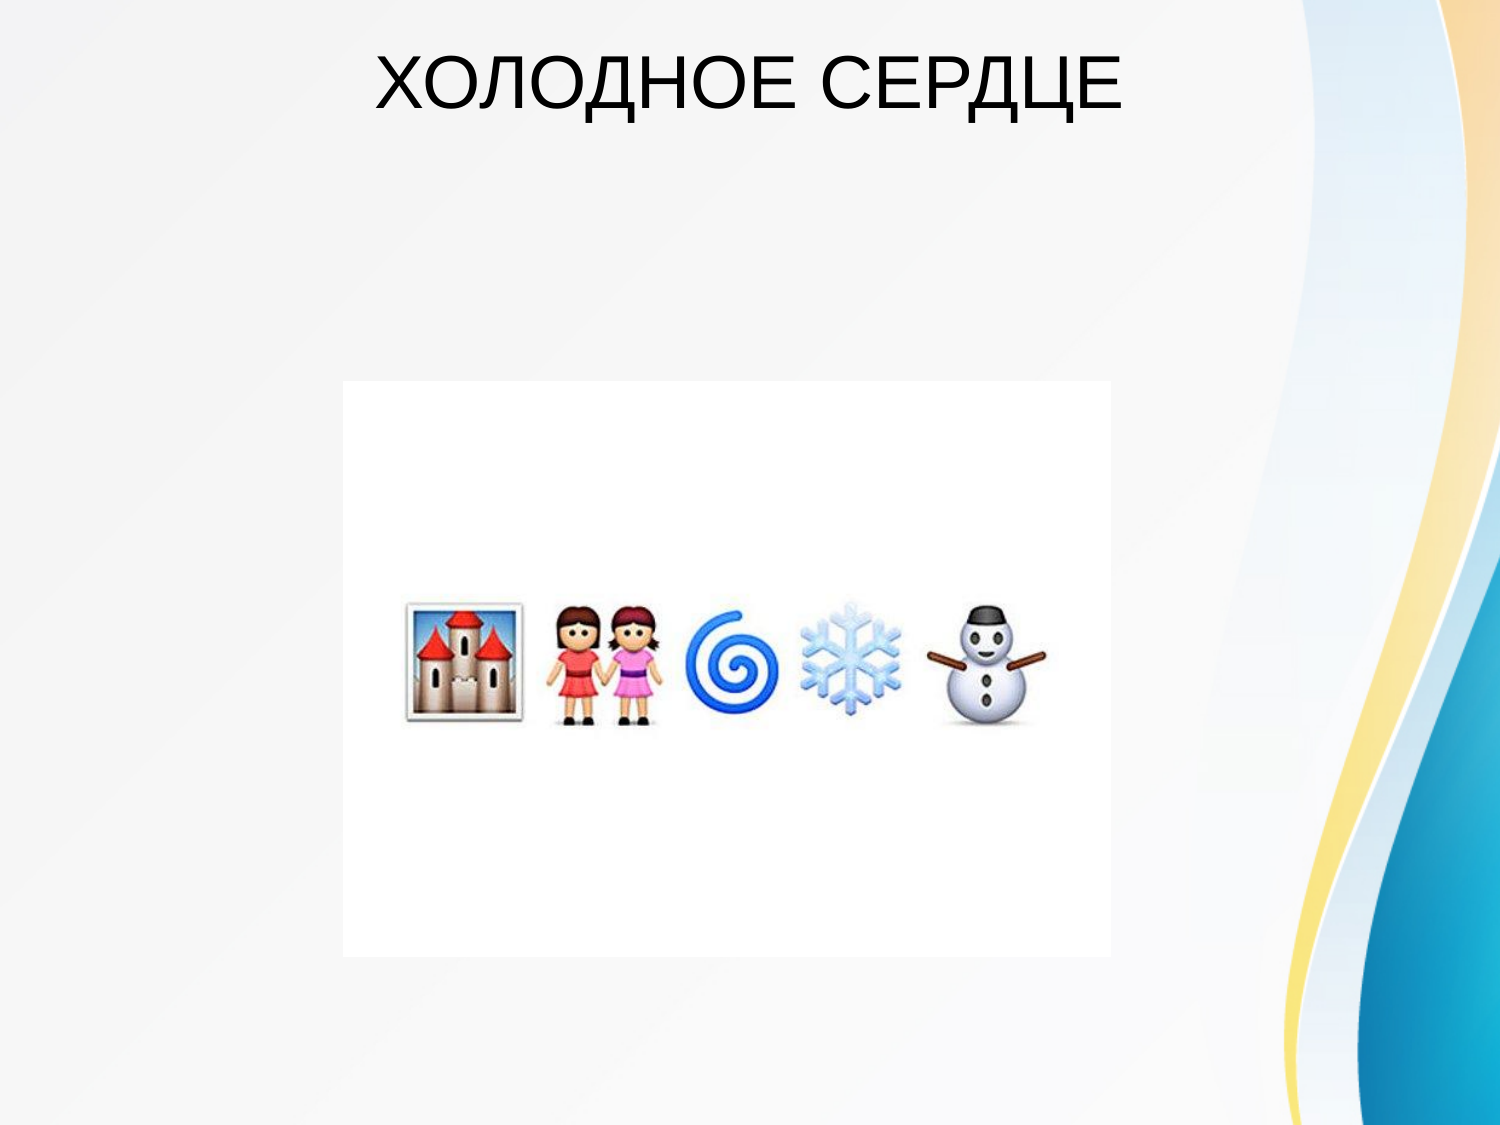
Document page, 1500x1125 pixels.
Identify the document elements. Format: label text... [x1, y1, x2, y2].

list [343, 381, 1111, 957]
picture [0, 0, 1500, 1125]
title ХОЛОДНОЕ СЕРДЦЕ [74, 30, 1426, 127]
